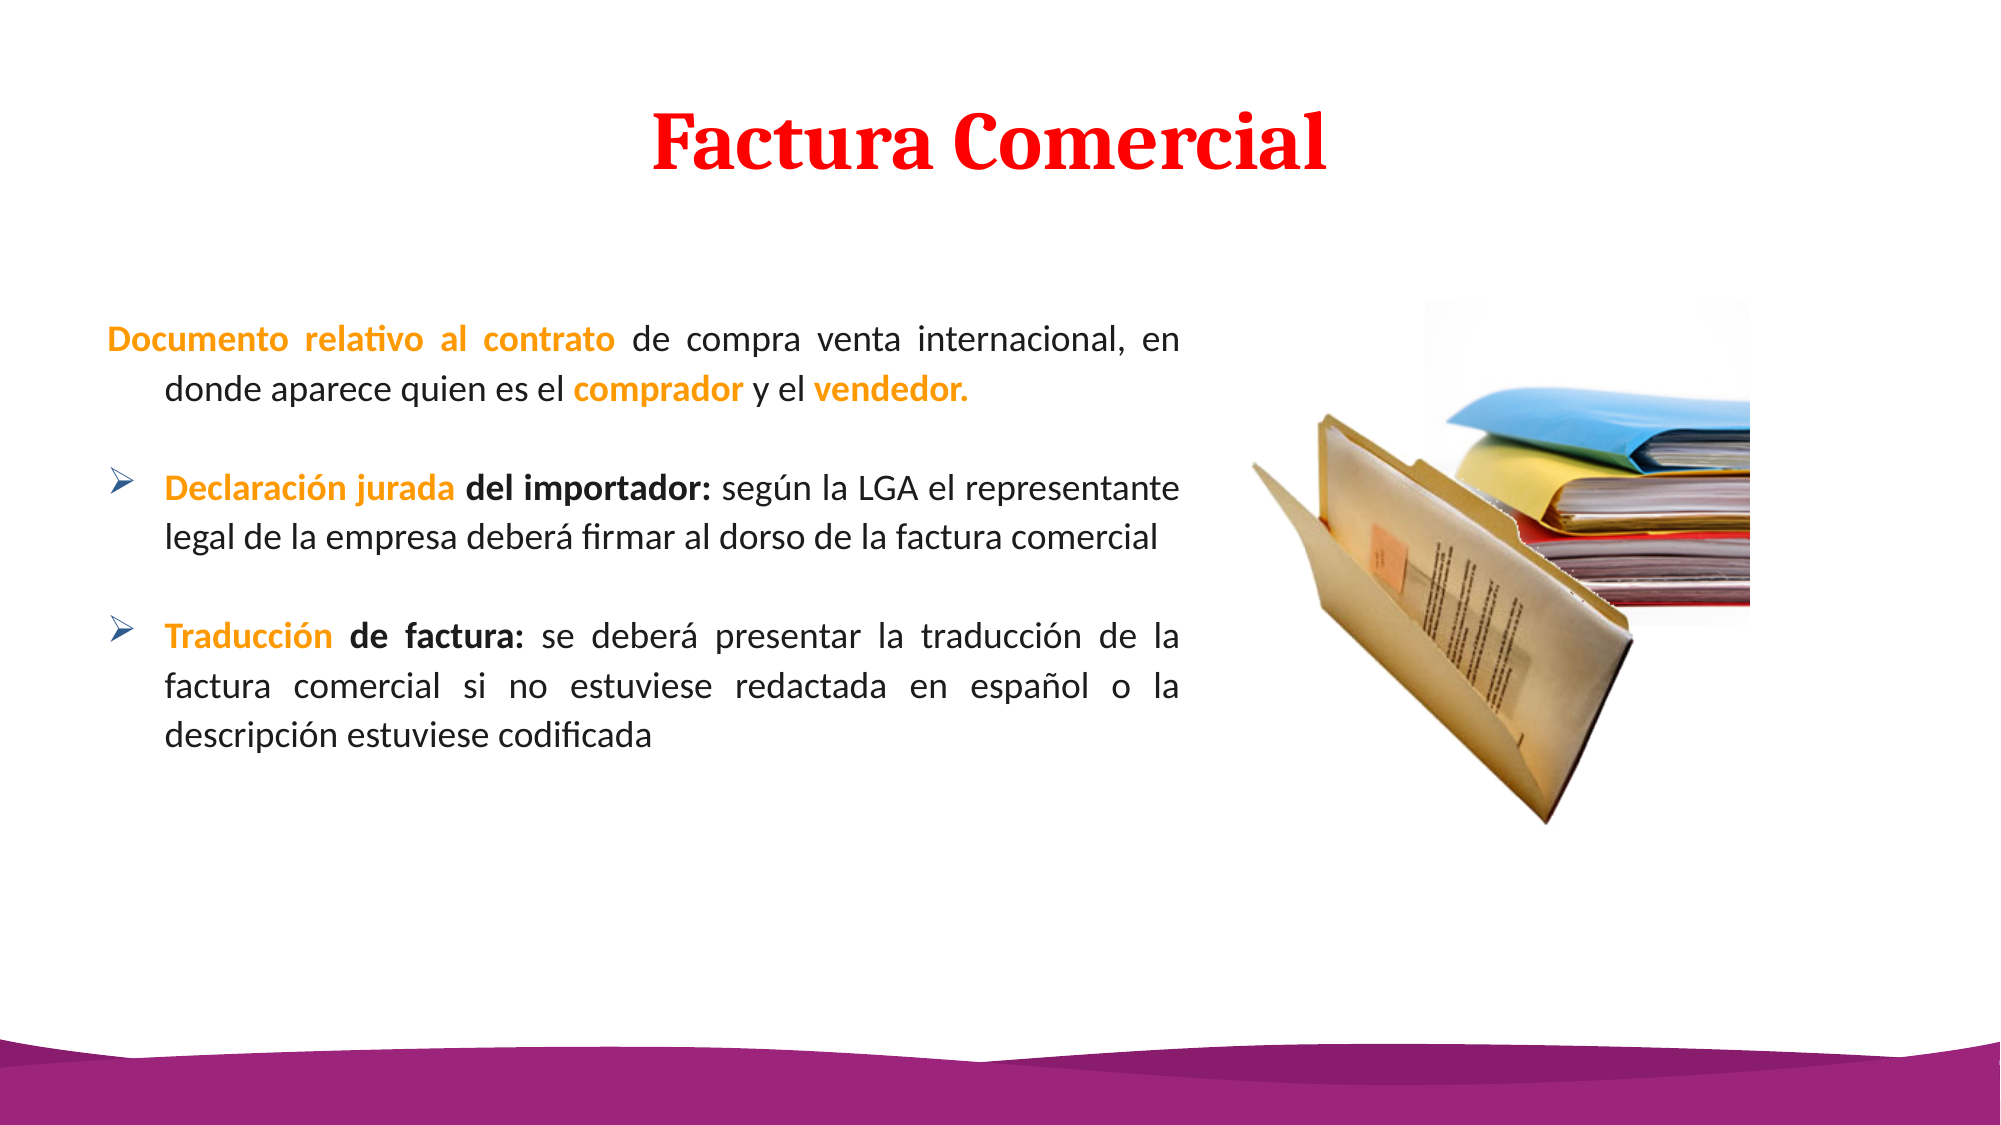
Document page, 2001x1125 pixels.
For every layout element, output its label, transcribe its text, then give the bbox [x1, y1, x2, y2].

title Factura Comercial [127, 27, 1853, 245]
text_box Documento relativo al contrato de compra venta internacional, en donde aparece quien es el comprador y el vendedor. Declaración jurada del importador: según la LGA el representante legal de la empresa deberá firmar al dorso de la factura comercial Traducción de factura: se deberá presentar la traducción de la factura comercial si no estuviese redactada en español o la descripción estuviese codificada [92, 302, 1196, 763]
picture [1247, 302, 1750, 835]
